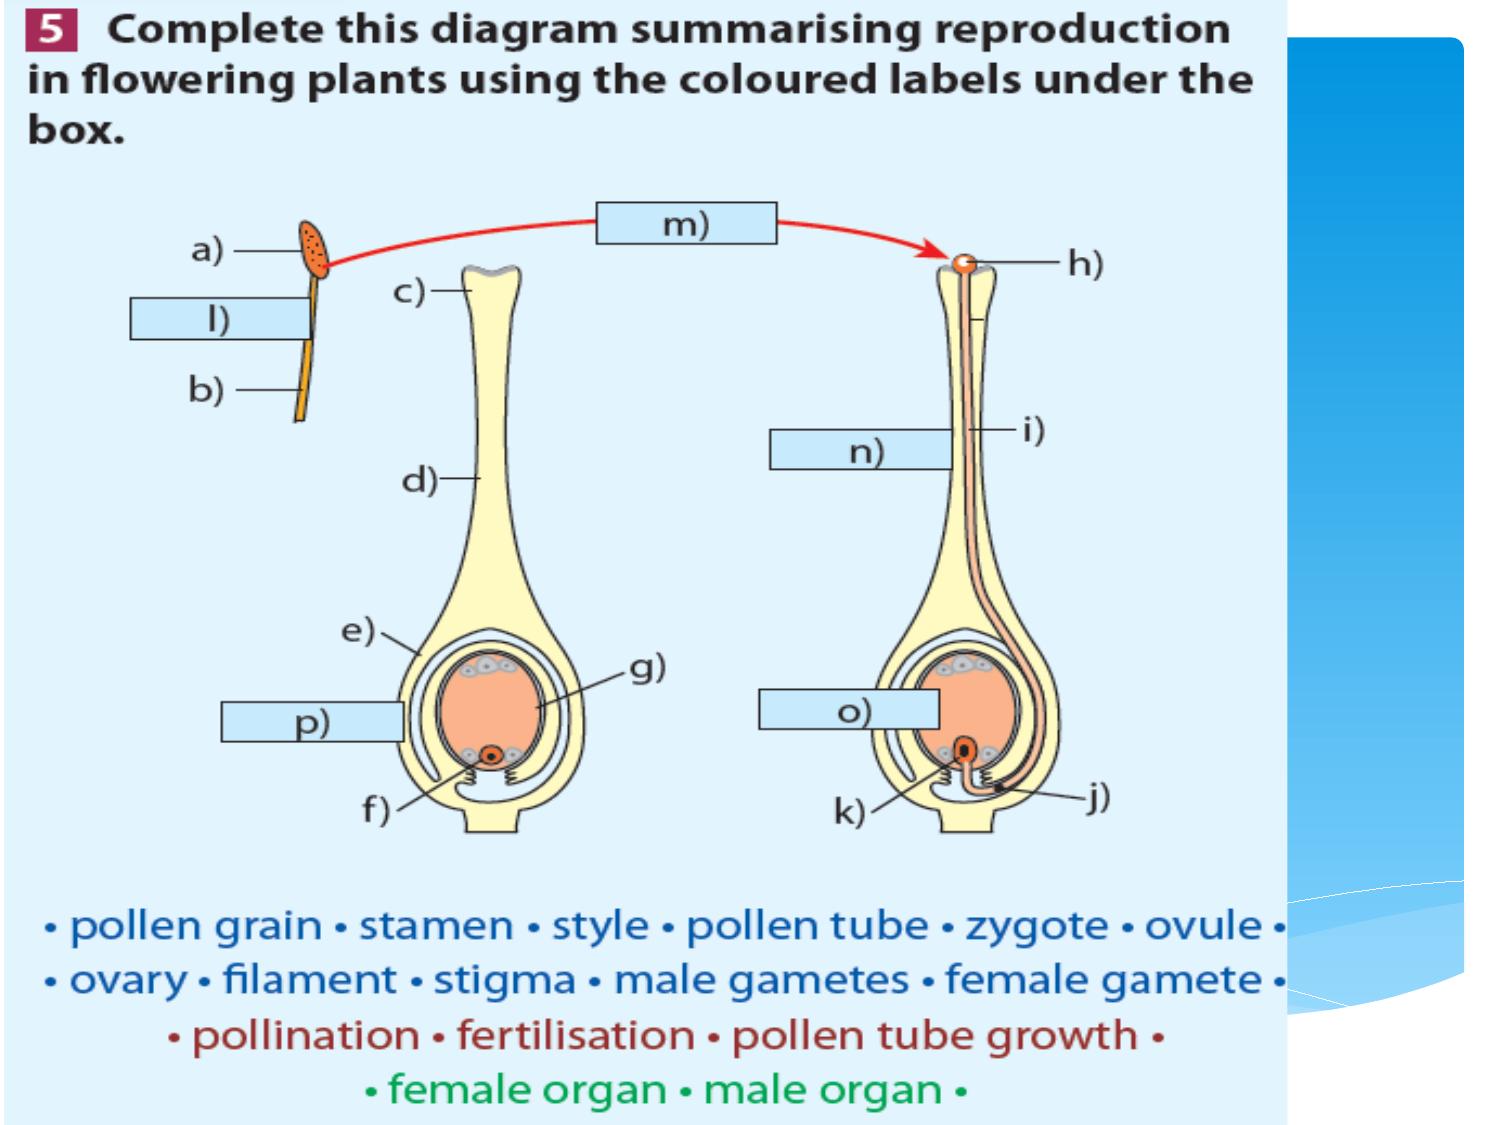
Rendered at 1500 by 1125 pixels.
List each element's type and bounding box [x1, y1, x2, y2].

picture [3, 0, 1288, 1125]
